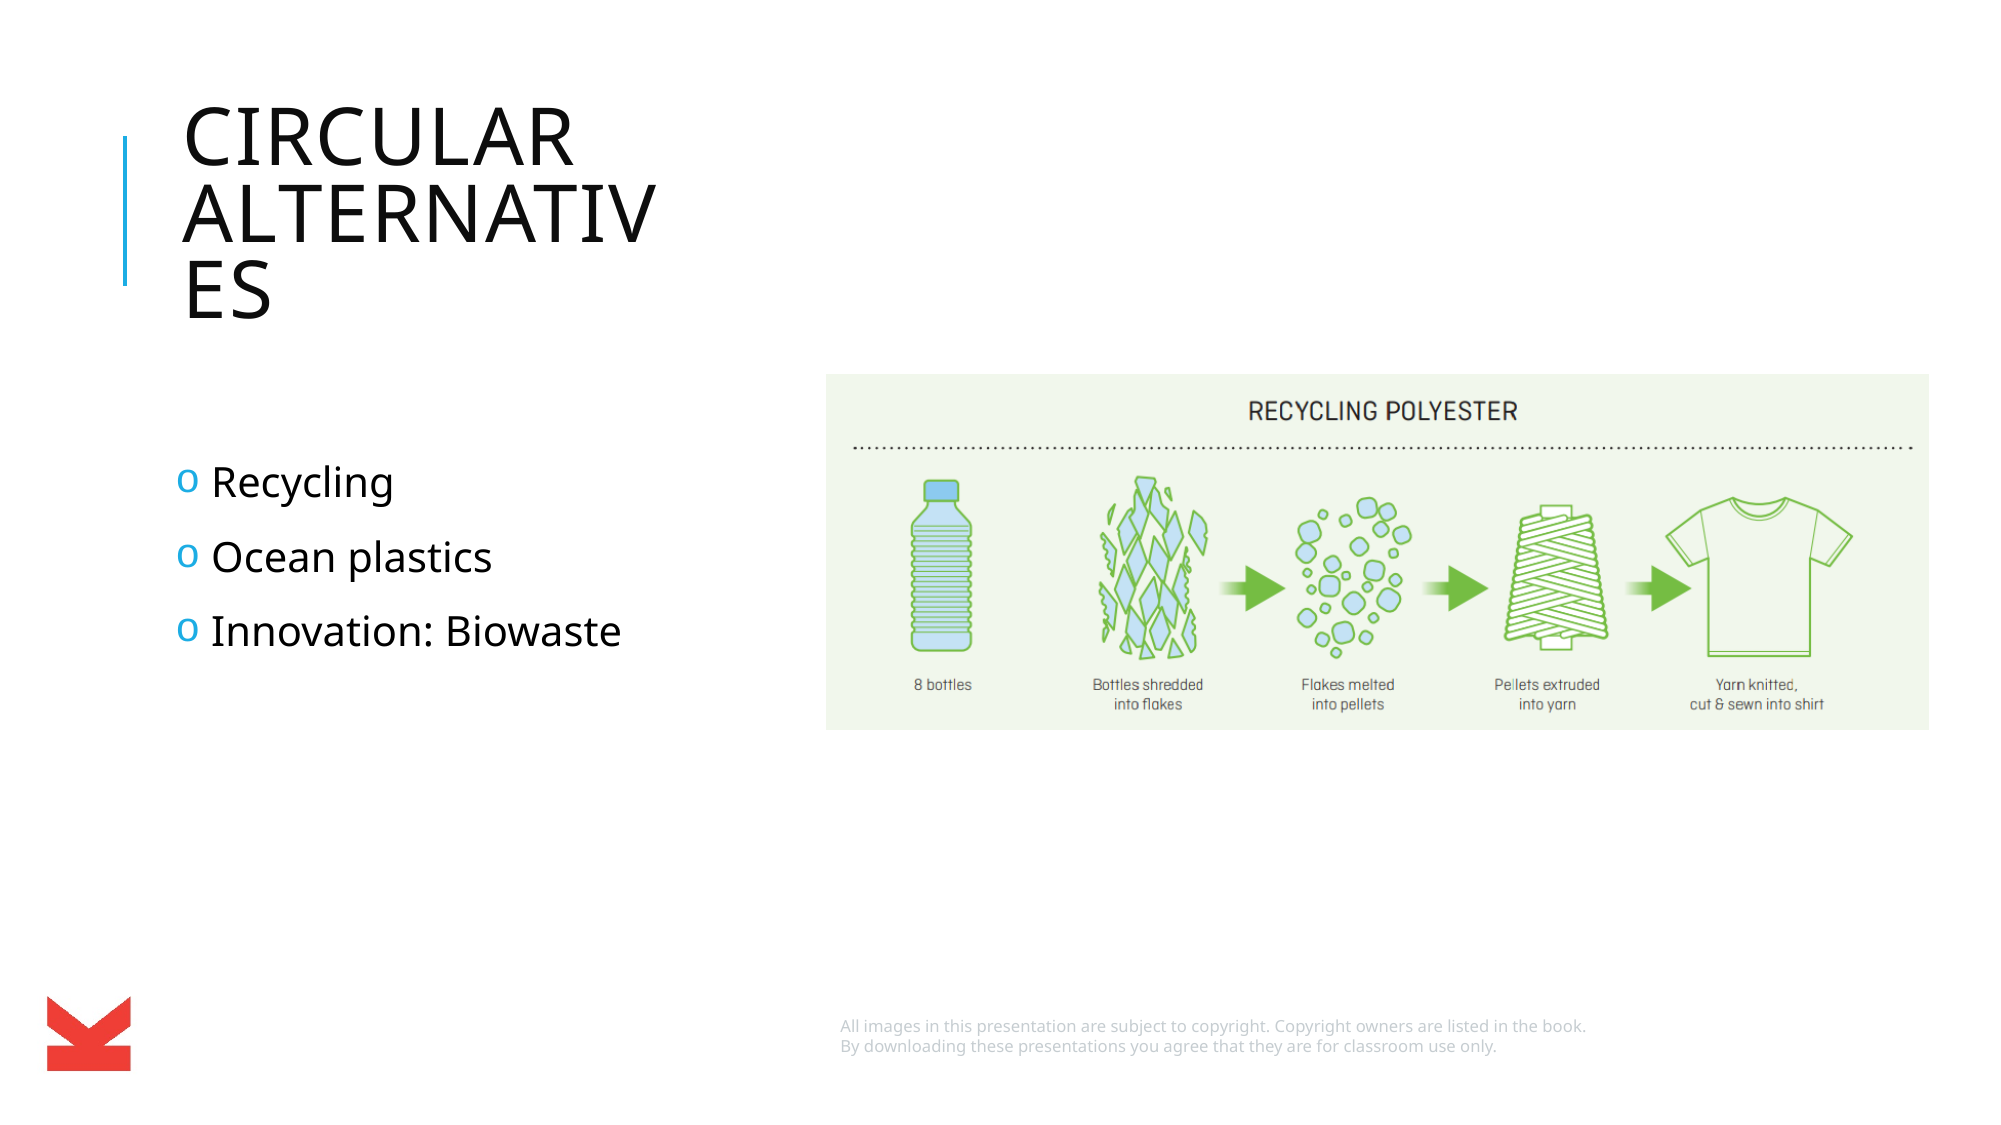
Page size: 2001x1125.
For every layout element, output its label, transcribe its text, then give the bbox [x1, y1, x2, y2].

title Circular alternatives [168, 96, 682, 342]
text_box All images in this presentation are subject to copyright. Copyright owners are listed in the book. By downloading these presentations you agree that they are for classroom use only. [825, 1008, 1826, 1064]
picture [825, 374, 1930, 730]
list Recycling Ocean plastics Innovation: Biowaste [168, 375, 682, 1020]
picture [26, 974, 151, 1099]
